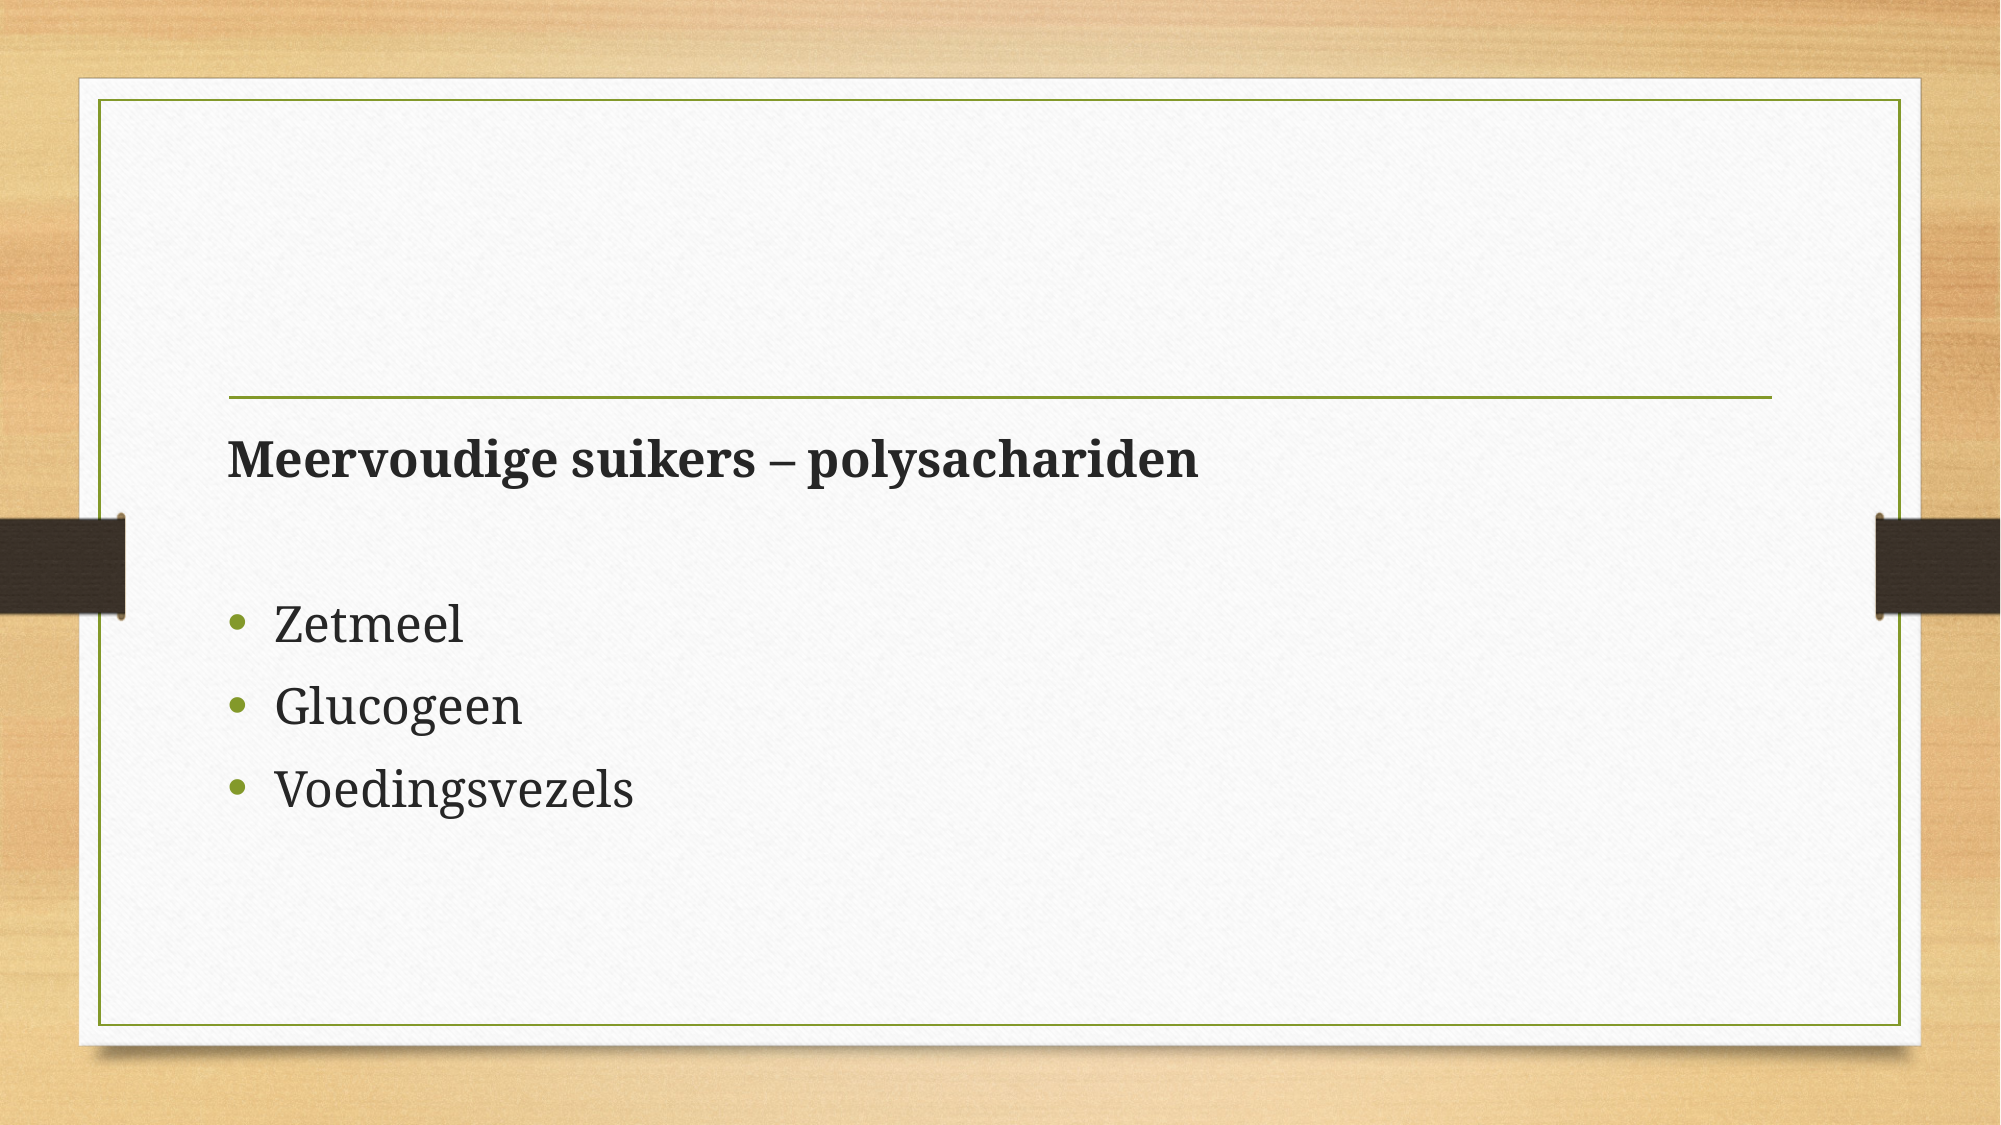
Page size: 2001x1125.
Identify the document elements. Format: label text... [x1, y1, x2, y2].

picture [0, 0, 2001, 1125]
list Meervoudige suikers – polysachariden Zetmeel Glucogeen Voedingsvezels [212, 419, 1788, 964]
